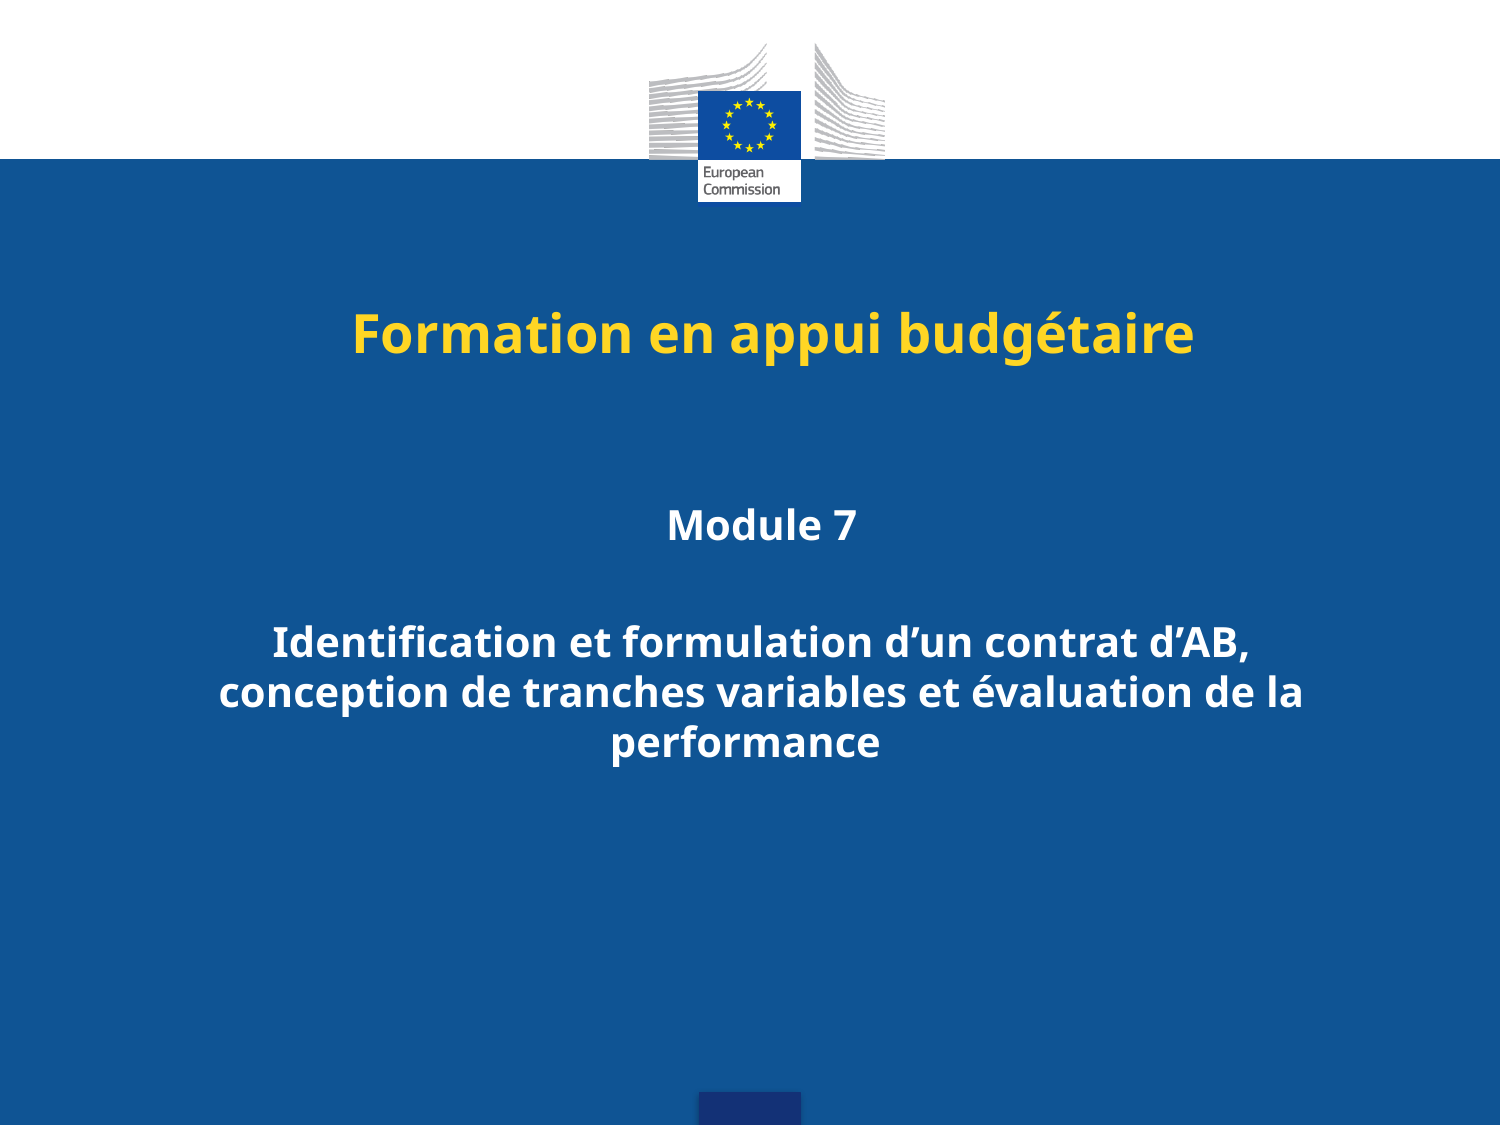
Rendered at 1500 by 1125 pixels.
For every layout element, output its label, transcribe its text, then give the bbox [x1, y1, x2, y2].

subtitle Module 7 Identification et formulation d’un contrat d’AB, conception de tranches variables et évaluation de la performance [170, 491, 1353, 776]
title Formation en appui budgétaire [88, 266, 1459, 398]
